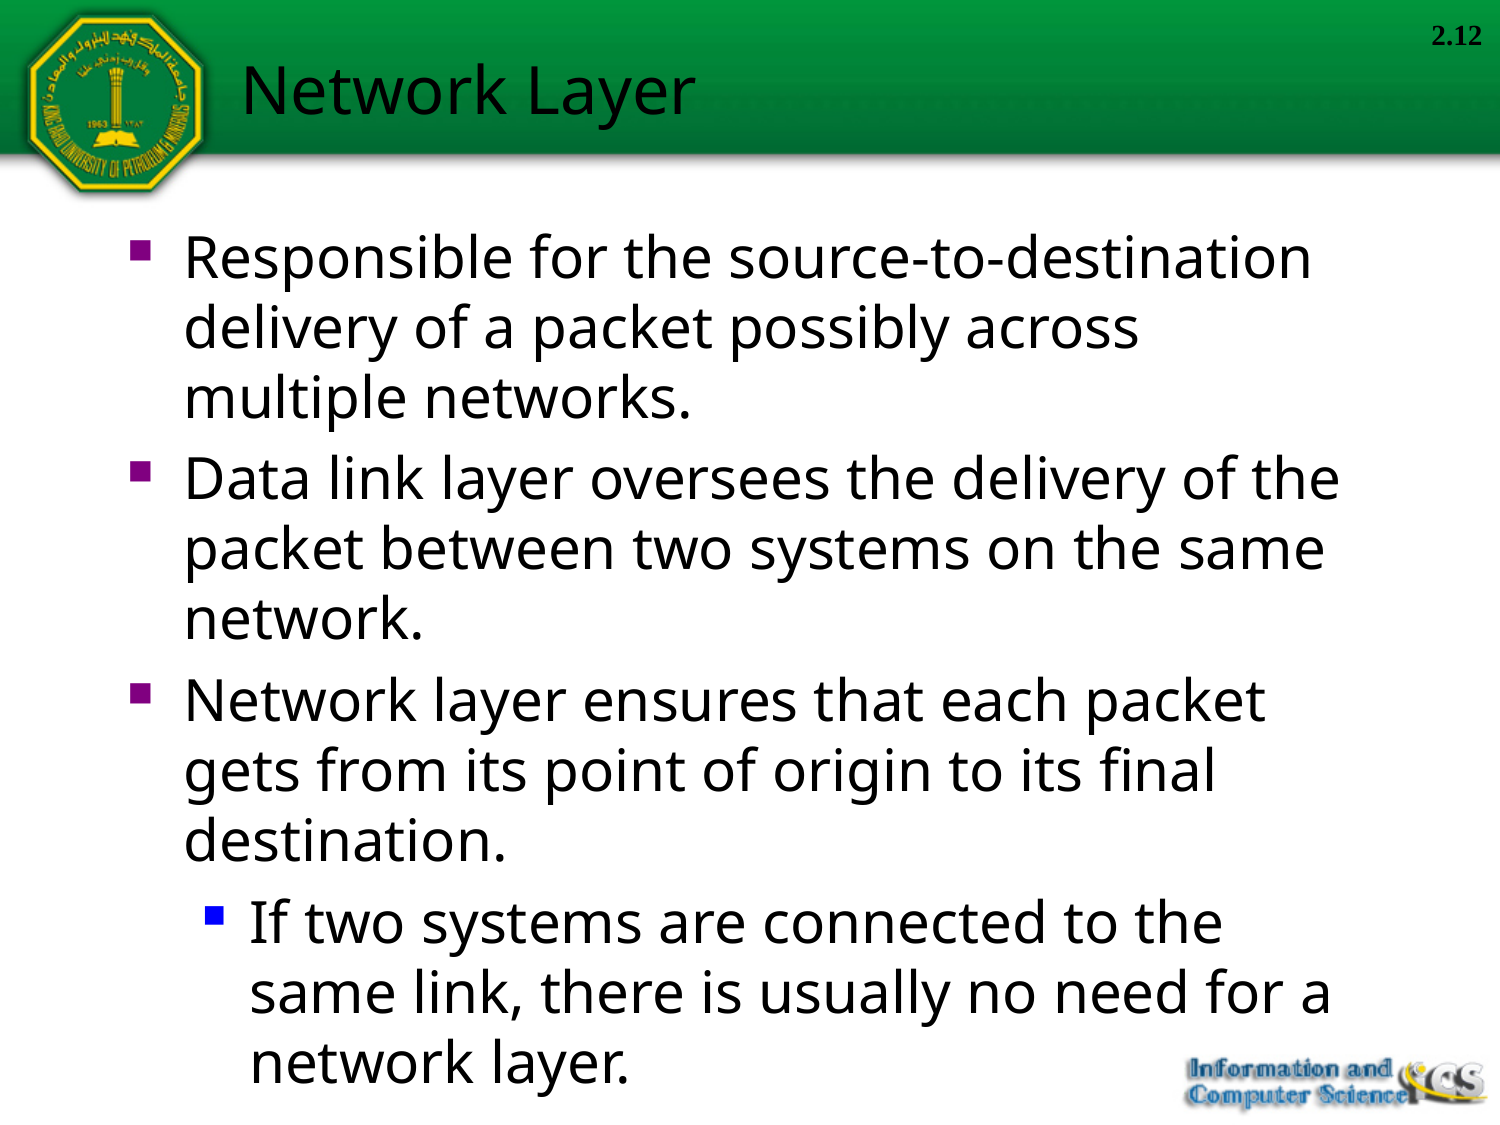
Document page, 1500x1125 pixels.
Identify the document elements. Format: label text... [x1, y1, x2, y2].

title Network Layer [225, 24, 1475, 150]
text_box Responsible for the source-to-destination delivery of a packet possibly across multiple networks. Data link layer oversees the delivery of the packet between two systems on the same network. Network layer ensures that each packet gets from its point of origin to its final destination. If two systems are connected to the same link, there is usually no need for a network layer. [112, 212, 1388, 1013]
slide_number 2.12 [1387, 4, 1498, 65]
picture [0, 0, 1500, 1125]
